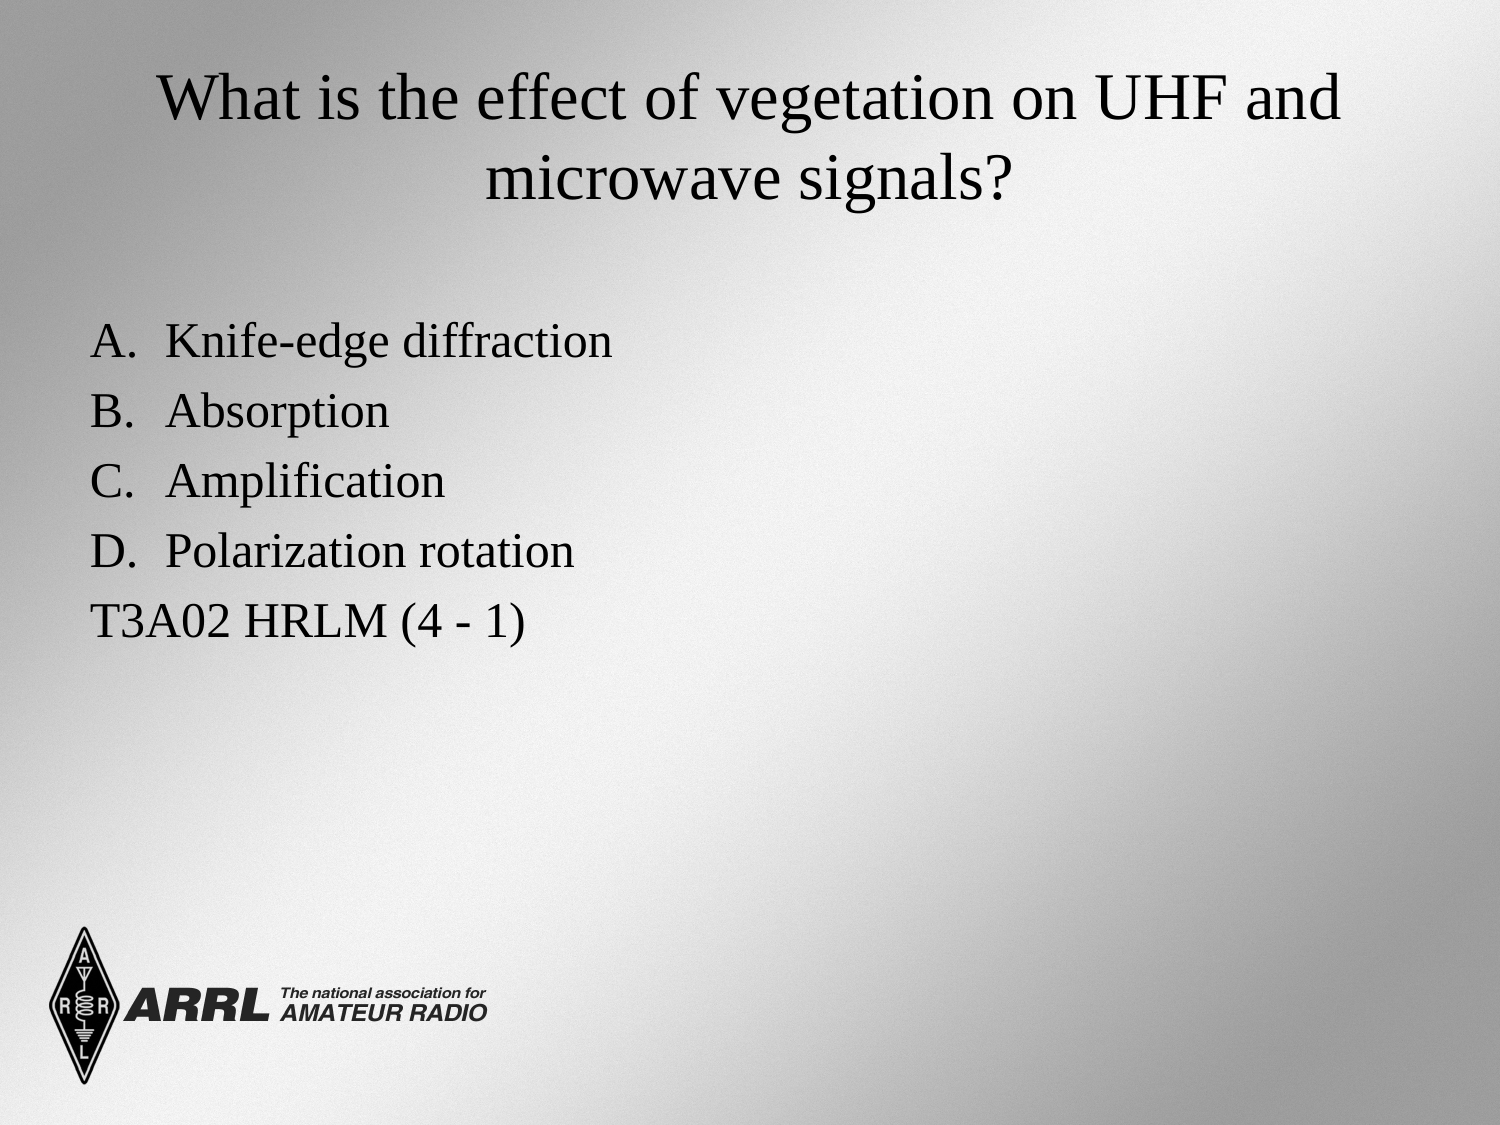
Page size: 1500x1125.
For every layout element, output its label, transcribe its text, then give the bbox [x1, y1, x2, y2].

title What is the effect of vegetation on UHF and microwave signals? [75, 45, 1425, 233]
picture [0, 0, 1500, 1125]
list Knife-edge diffraction Absorption Amplification Polarization rotation T3A02 HRLM (4 - 1) [75, 299, 1425, 1005]
